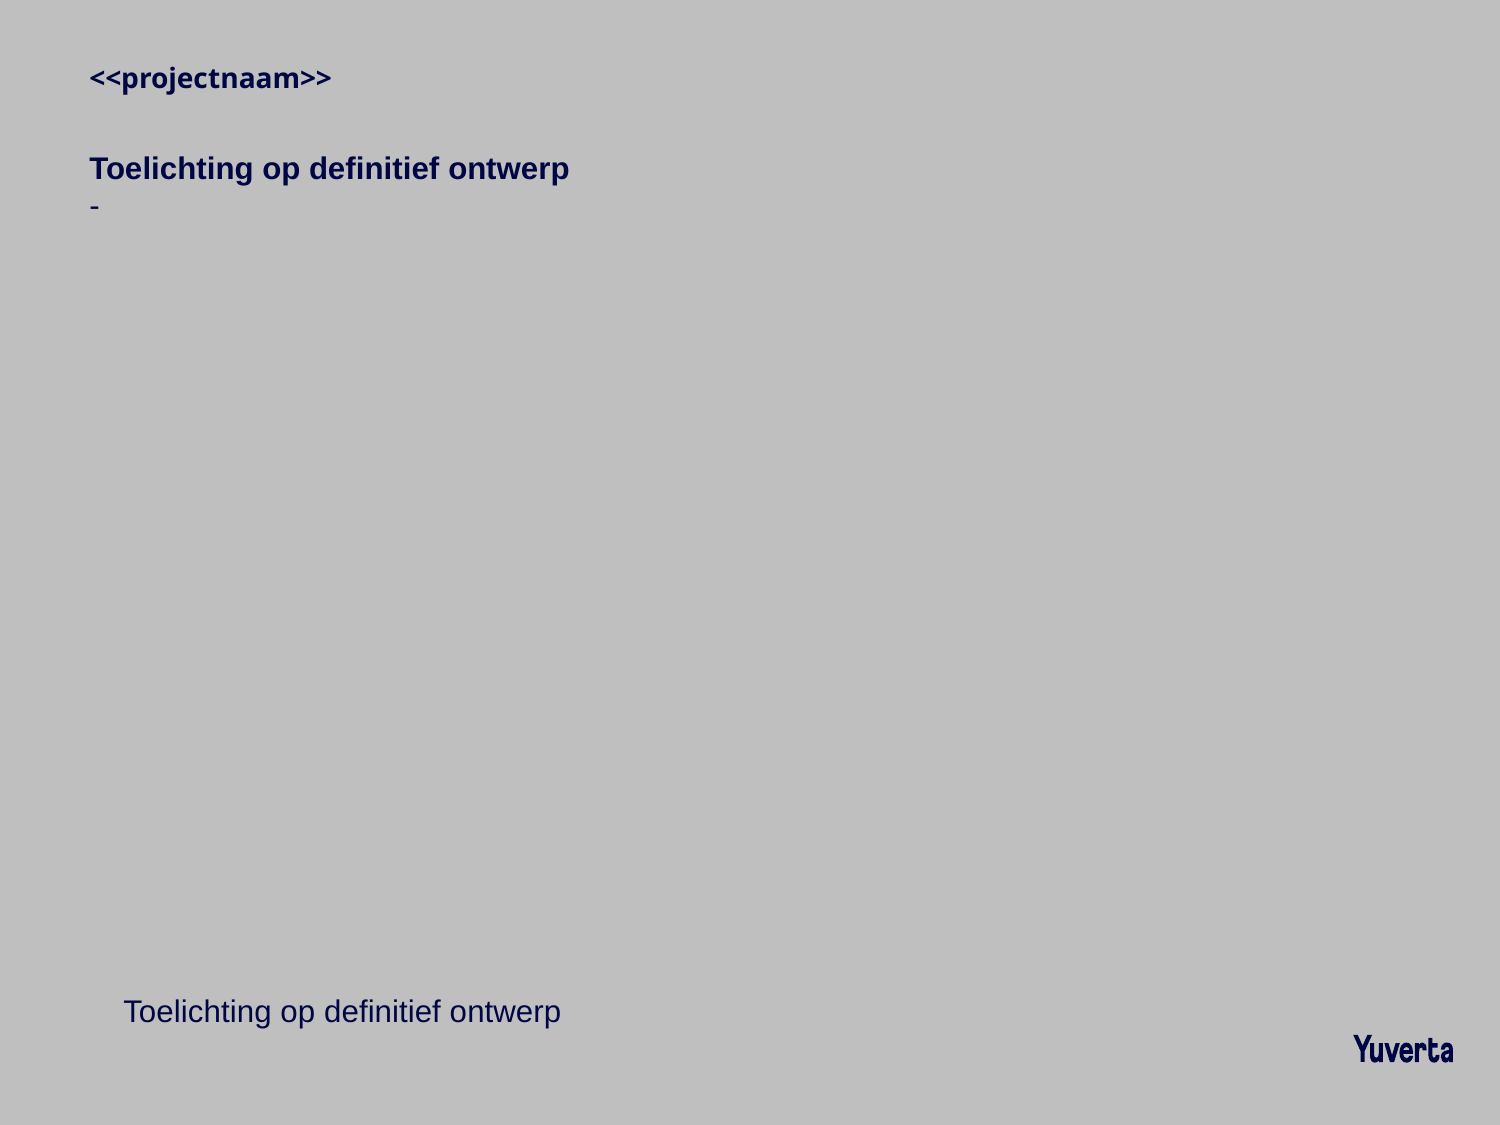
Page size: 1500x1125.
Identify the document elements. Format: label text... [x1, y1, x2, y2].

text_box <<projectnaam>> [74, 56, 1319, 140]
text_box Toelichting op definitief ontwerp - [74, 140, 1426, 967]
text_box Toelichting op definitief ontwerp [108, 984, 761, 1028]
